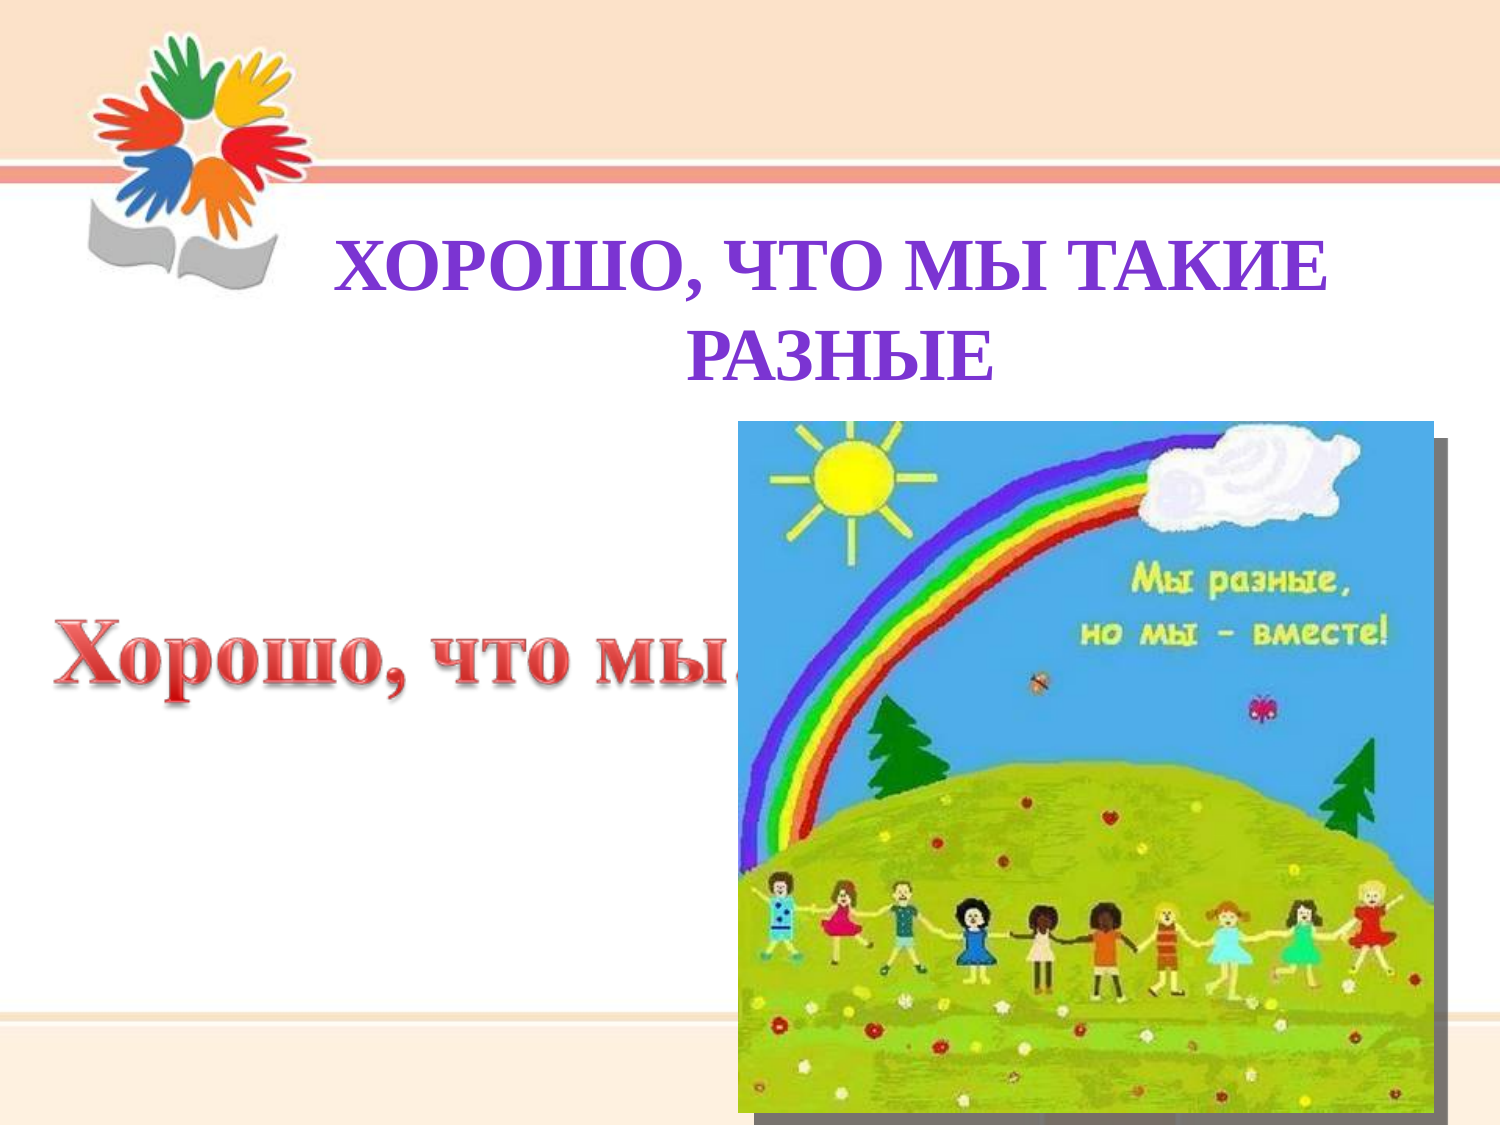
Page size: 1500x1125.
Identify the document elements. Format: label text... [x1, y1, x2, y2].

text_box Хорошо, что мы такие разные [318, 208, 1365, 403]
picture [0, 0, 1500, 1125]
